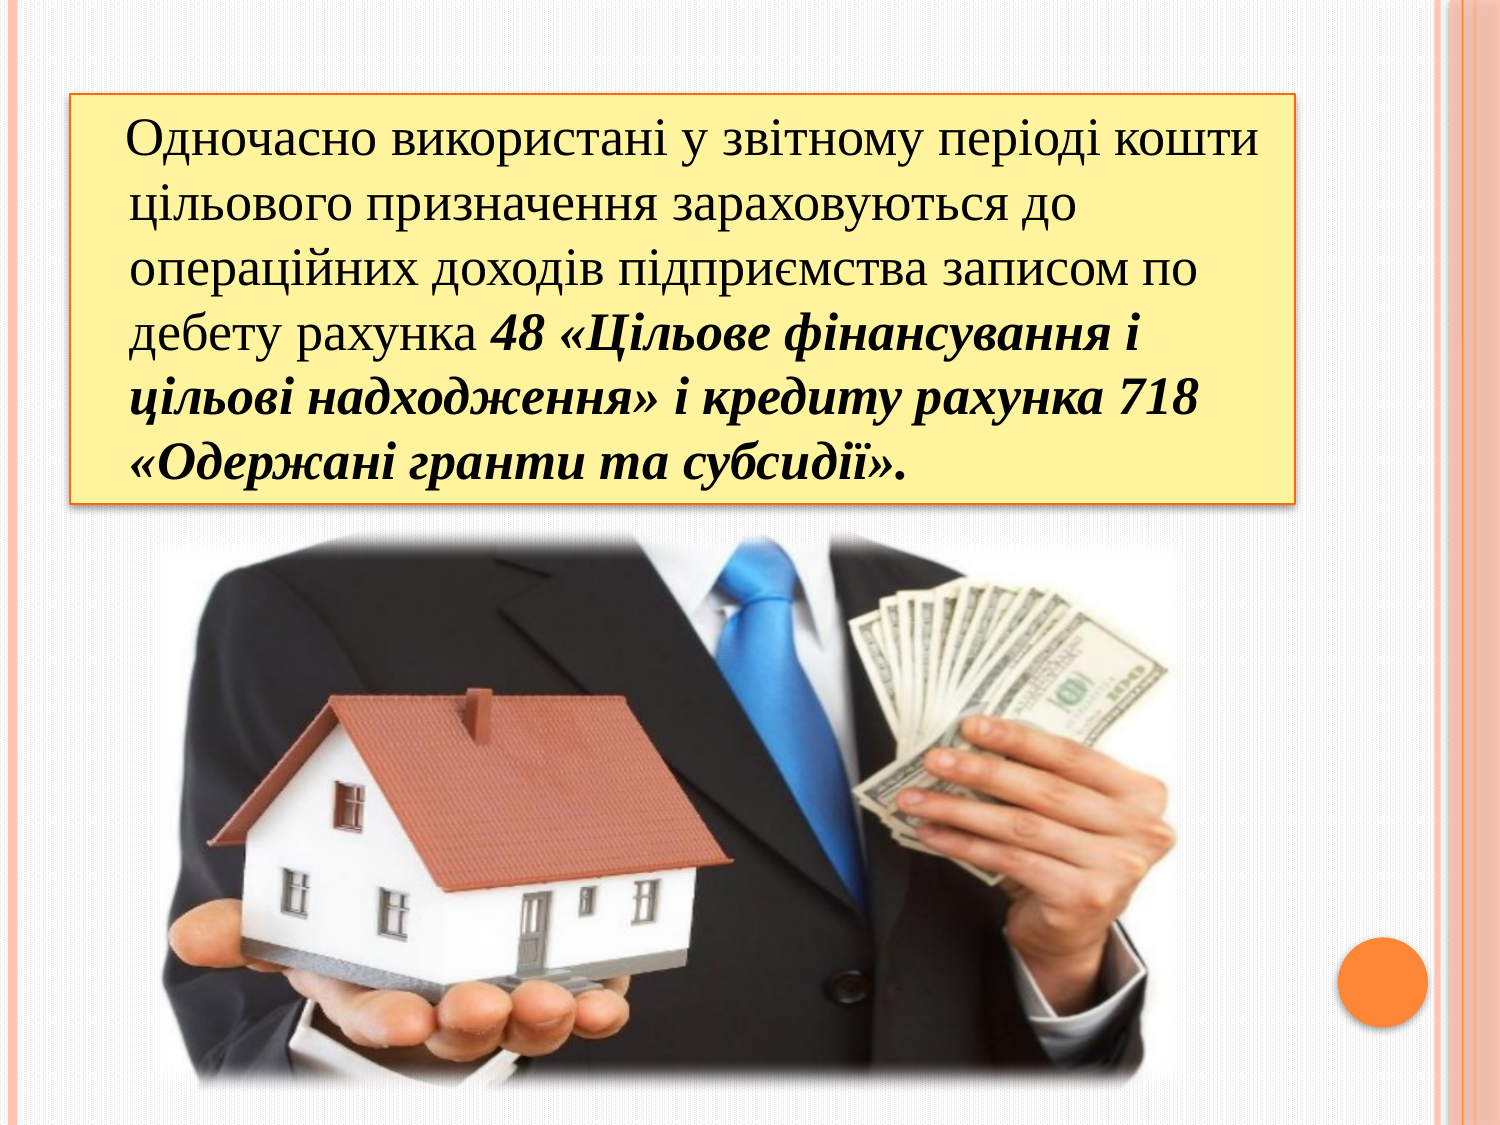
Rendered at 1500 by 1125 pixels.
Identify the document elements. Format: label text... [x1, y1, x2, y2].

list Одночасно використані у звітному періоді кошти цільового призначення зараховуються до операційних доходів підприємства записом по дебету рахунка 48 «Цільове фінансування і цільові надходження» і кредиту рахунка 718 «Одержані гранти та субсидії». [69, 93, 1296, 505]
picture [140, 526, 1196, 1094]
